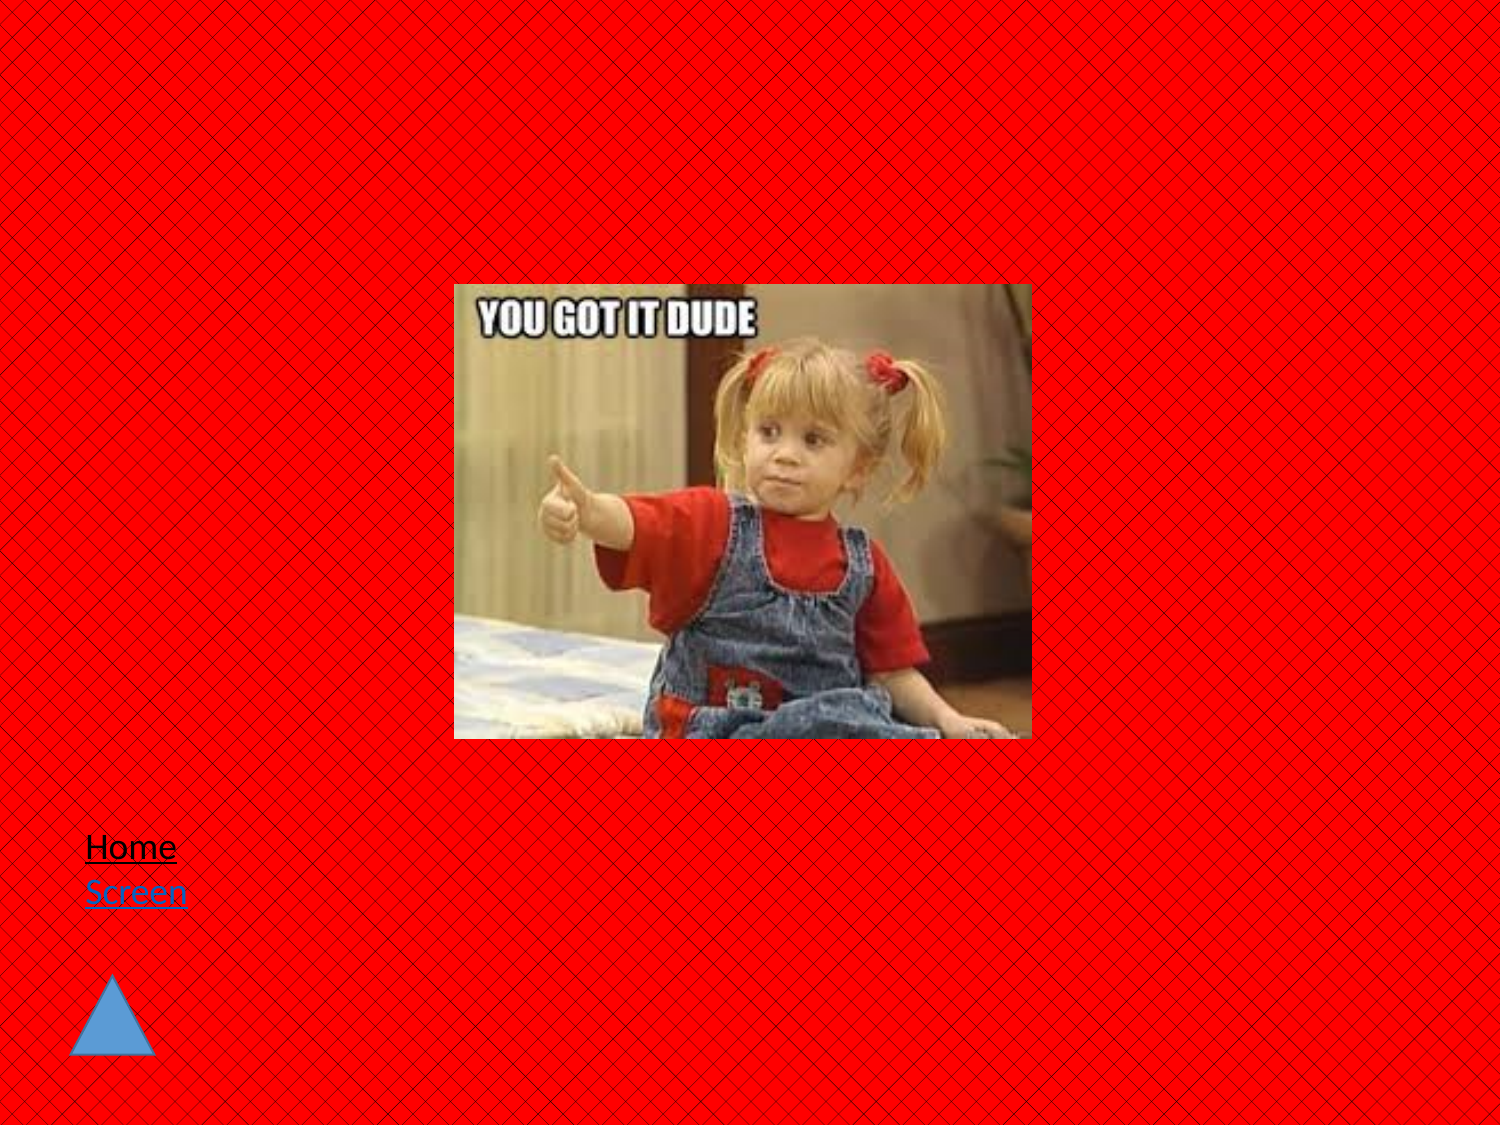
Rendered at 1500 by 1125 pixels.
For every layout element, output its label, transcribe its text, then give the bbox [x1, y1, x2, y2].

picture [454, 284, 1032, 739]
text_box Home Screen [70, 814, 289, 920]
text_box [68, 973, 157, 1056]
